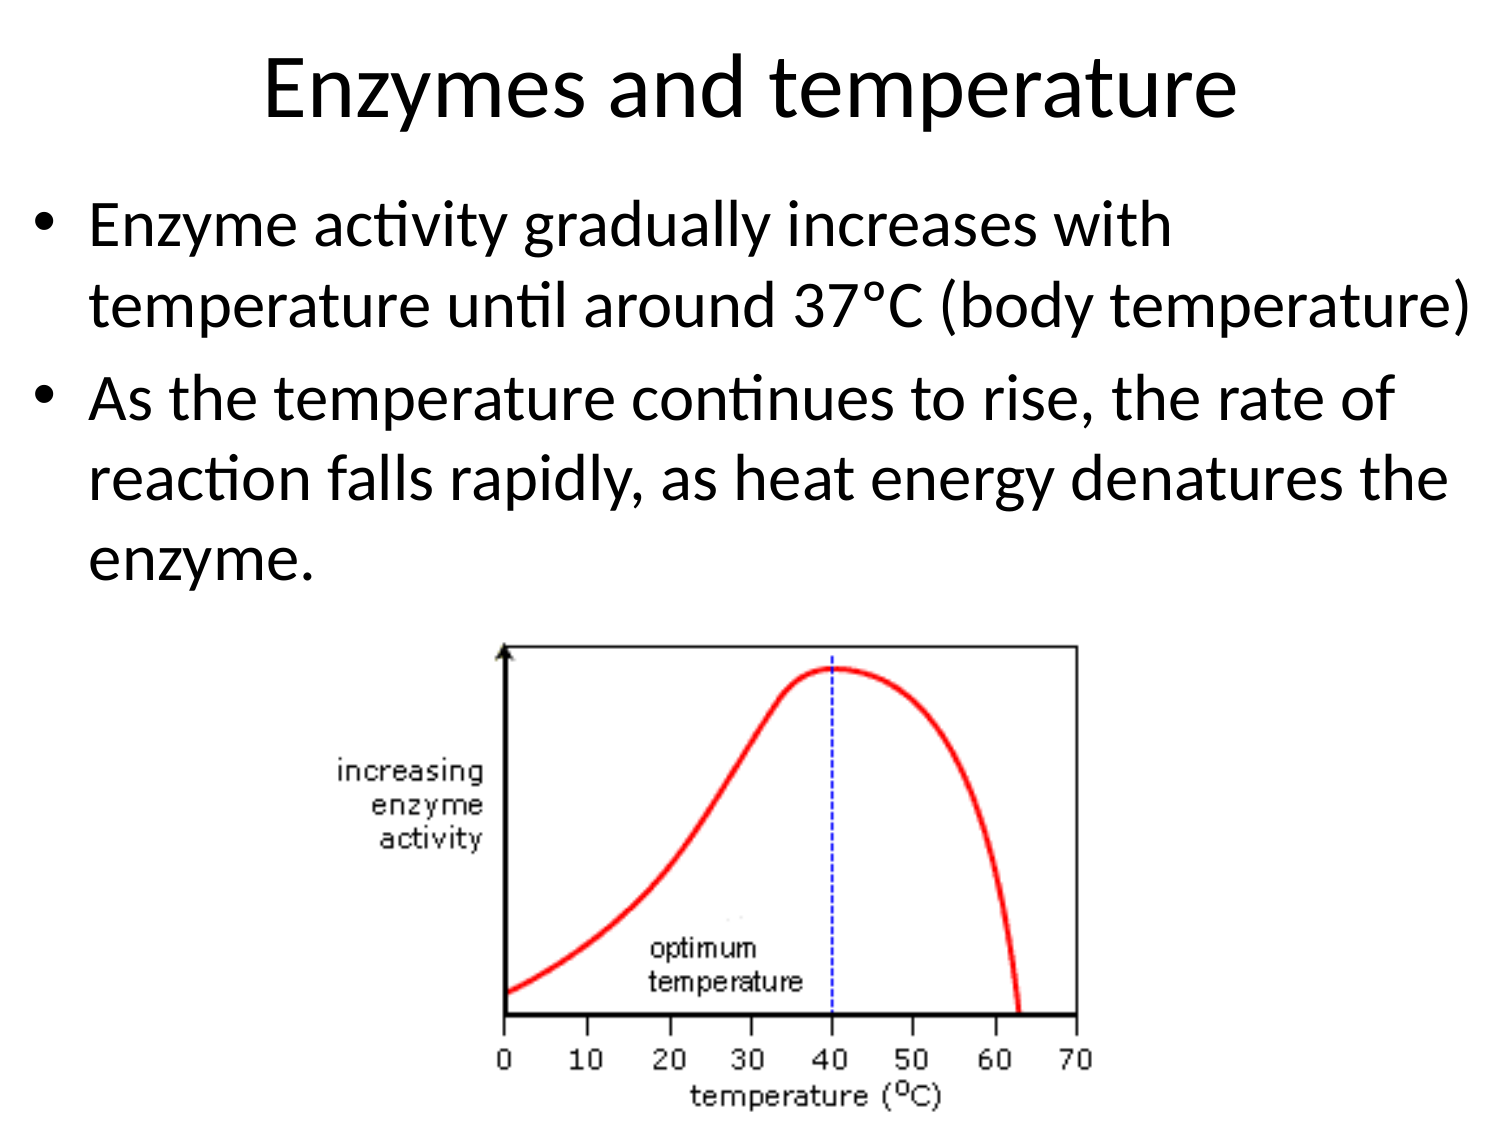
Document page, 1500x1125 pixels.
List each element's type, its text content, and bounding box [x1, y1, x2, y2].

list Enzyme activity gradually increases with temperature until around 37ºC (body temperature) As the temperature continues to rise, the rate of reaction falls rapidly, as heat energy denatures the enzyme. [17, 172, 1500, 615]
title Enzymes and temperature [76, 5, 1427, 157]
picture [324, 576, 1105, 1125]
